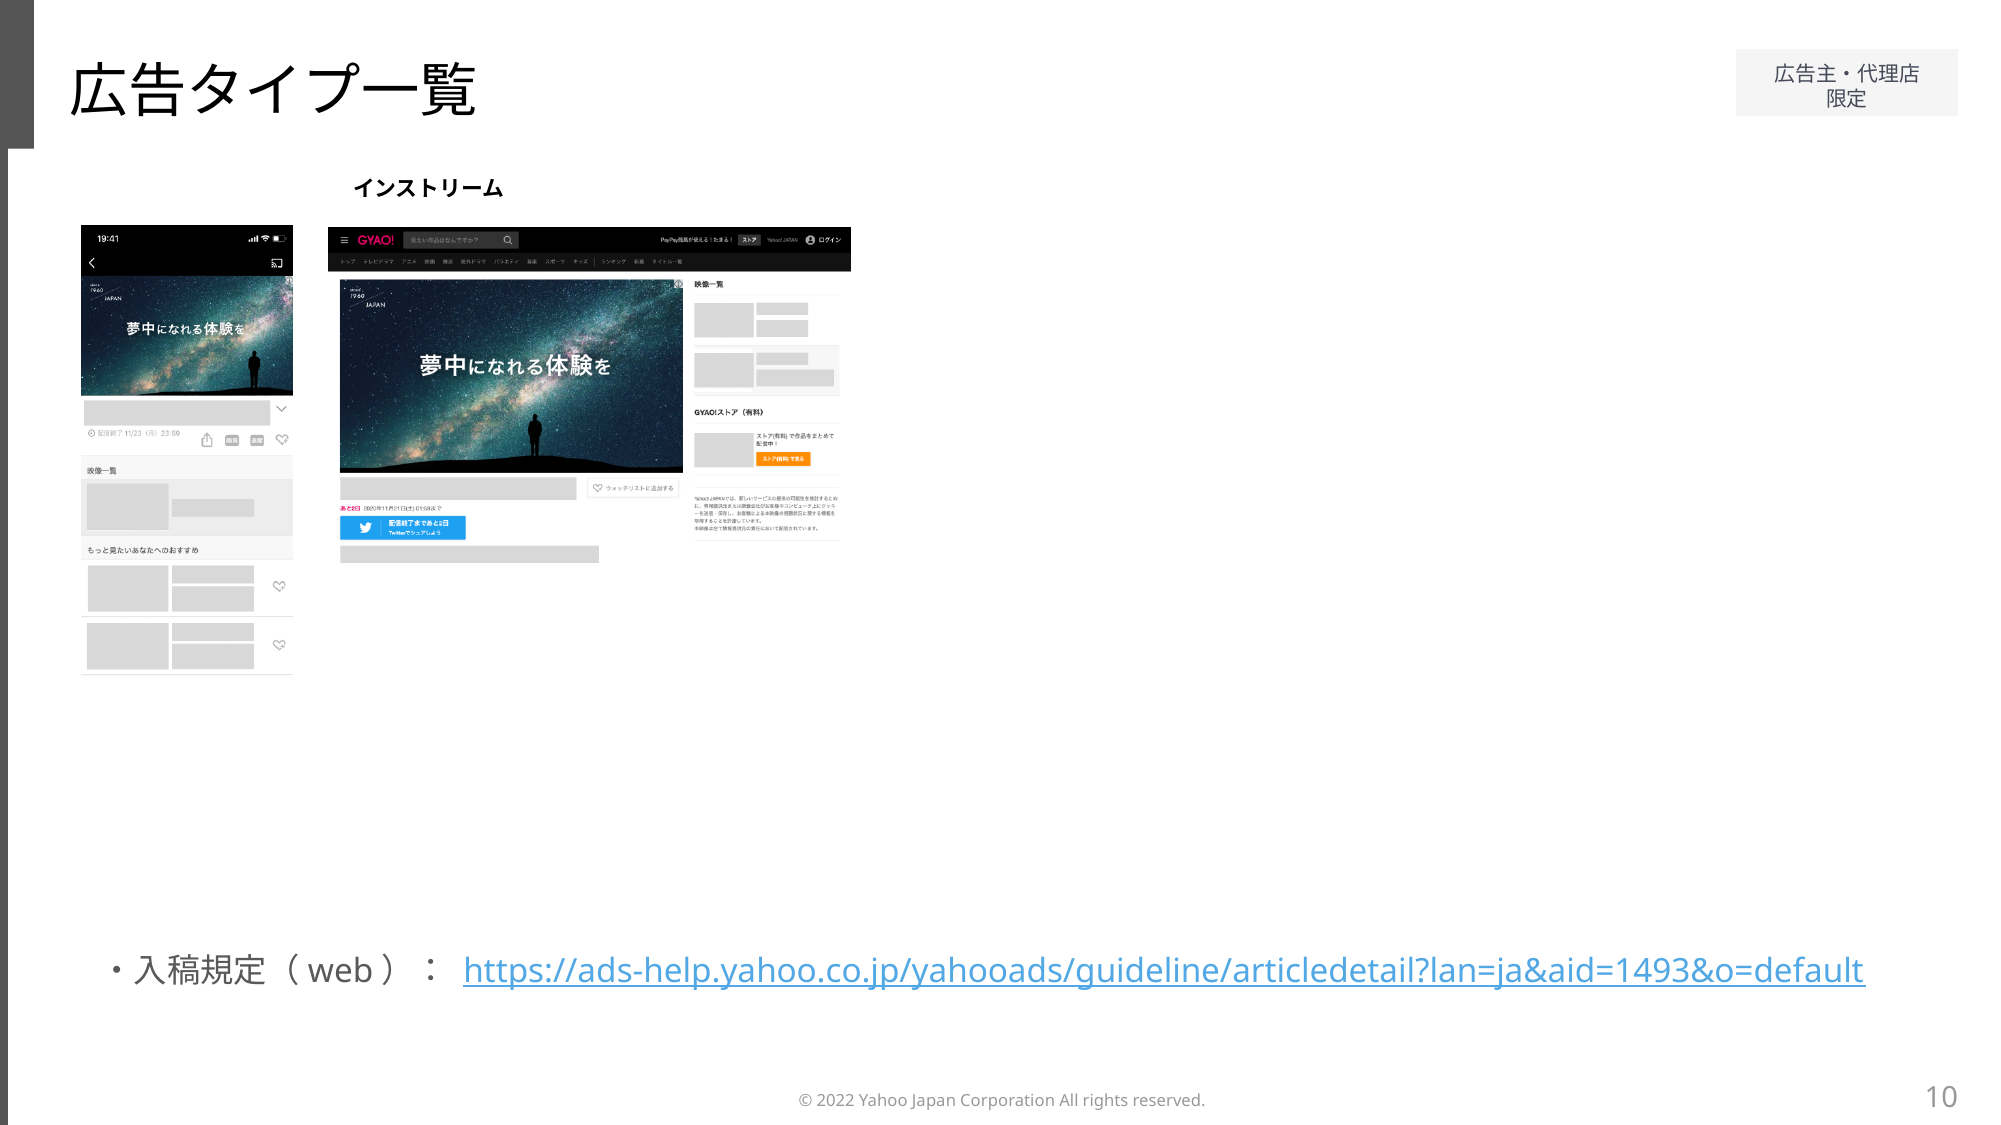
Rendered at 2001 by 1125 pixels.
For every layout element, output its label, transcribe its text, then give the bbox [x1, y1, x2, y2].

list 広告タイプ一覧 [54, 21, 1656, 155]
picture [80, 225, 293, 678]
text_box インストリーム [338, 163, 519, 209]
slide_number 10 [1803, 1070, 1973, 1125]
text_box ・入稿規定（web）： https://ads-help.yahoo.co.jp/yahooads/guideline/articledetail?lan=ja&aid=1493&o=default [52, 941, 1882, 1002]
picture [327, 227, 852, 563]
